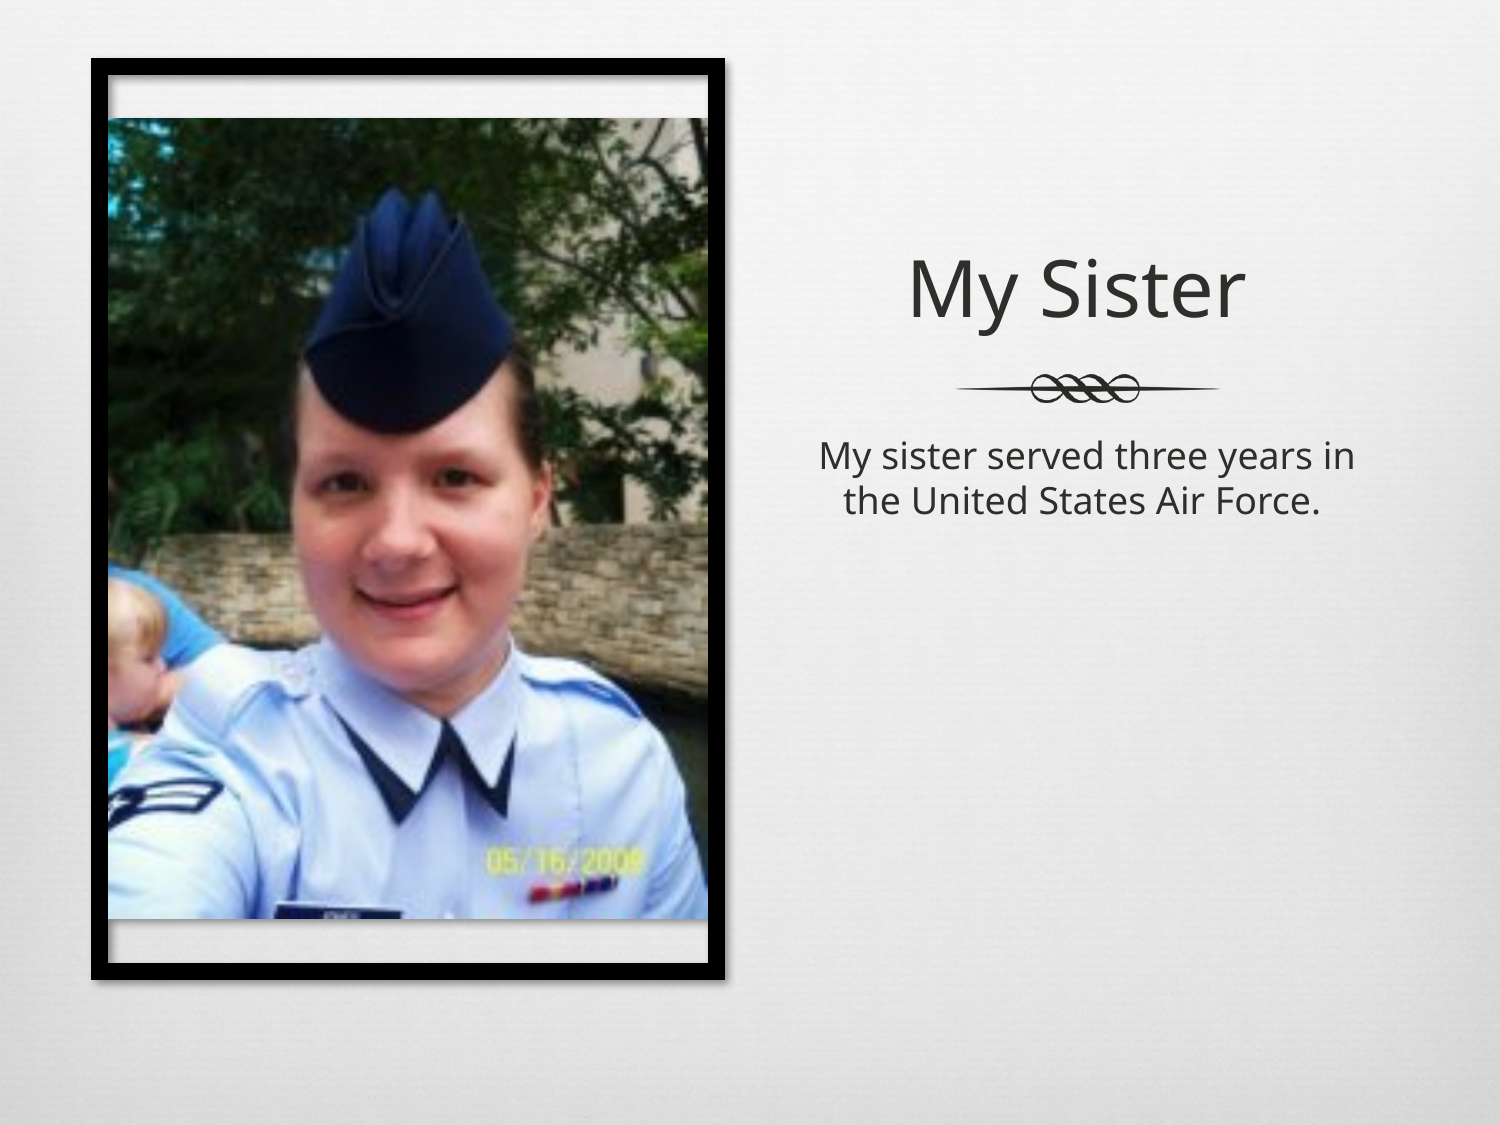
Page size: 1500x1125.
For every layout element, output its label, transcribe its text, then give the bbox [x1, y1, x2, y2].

list My sister served three years in the United States Air Force. [787, 424, 1388, 900]
picture [107, 74, 709, 964]
title My Sister [787, 149, 1388, 341]
picture [952, 374, 1223, 403]
